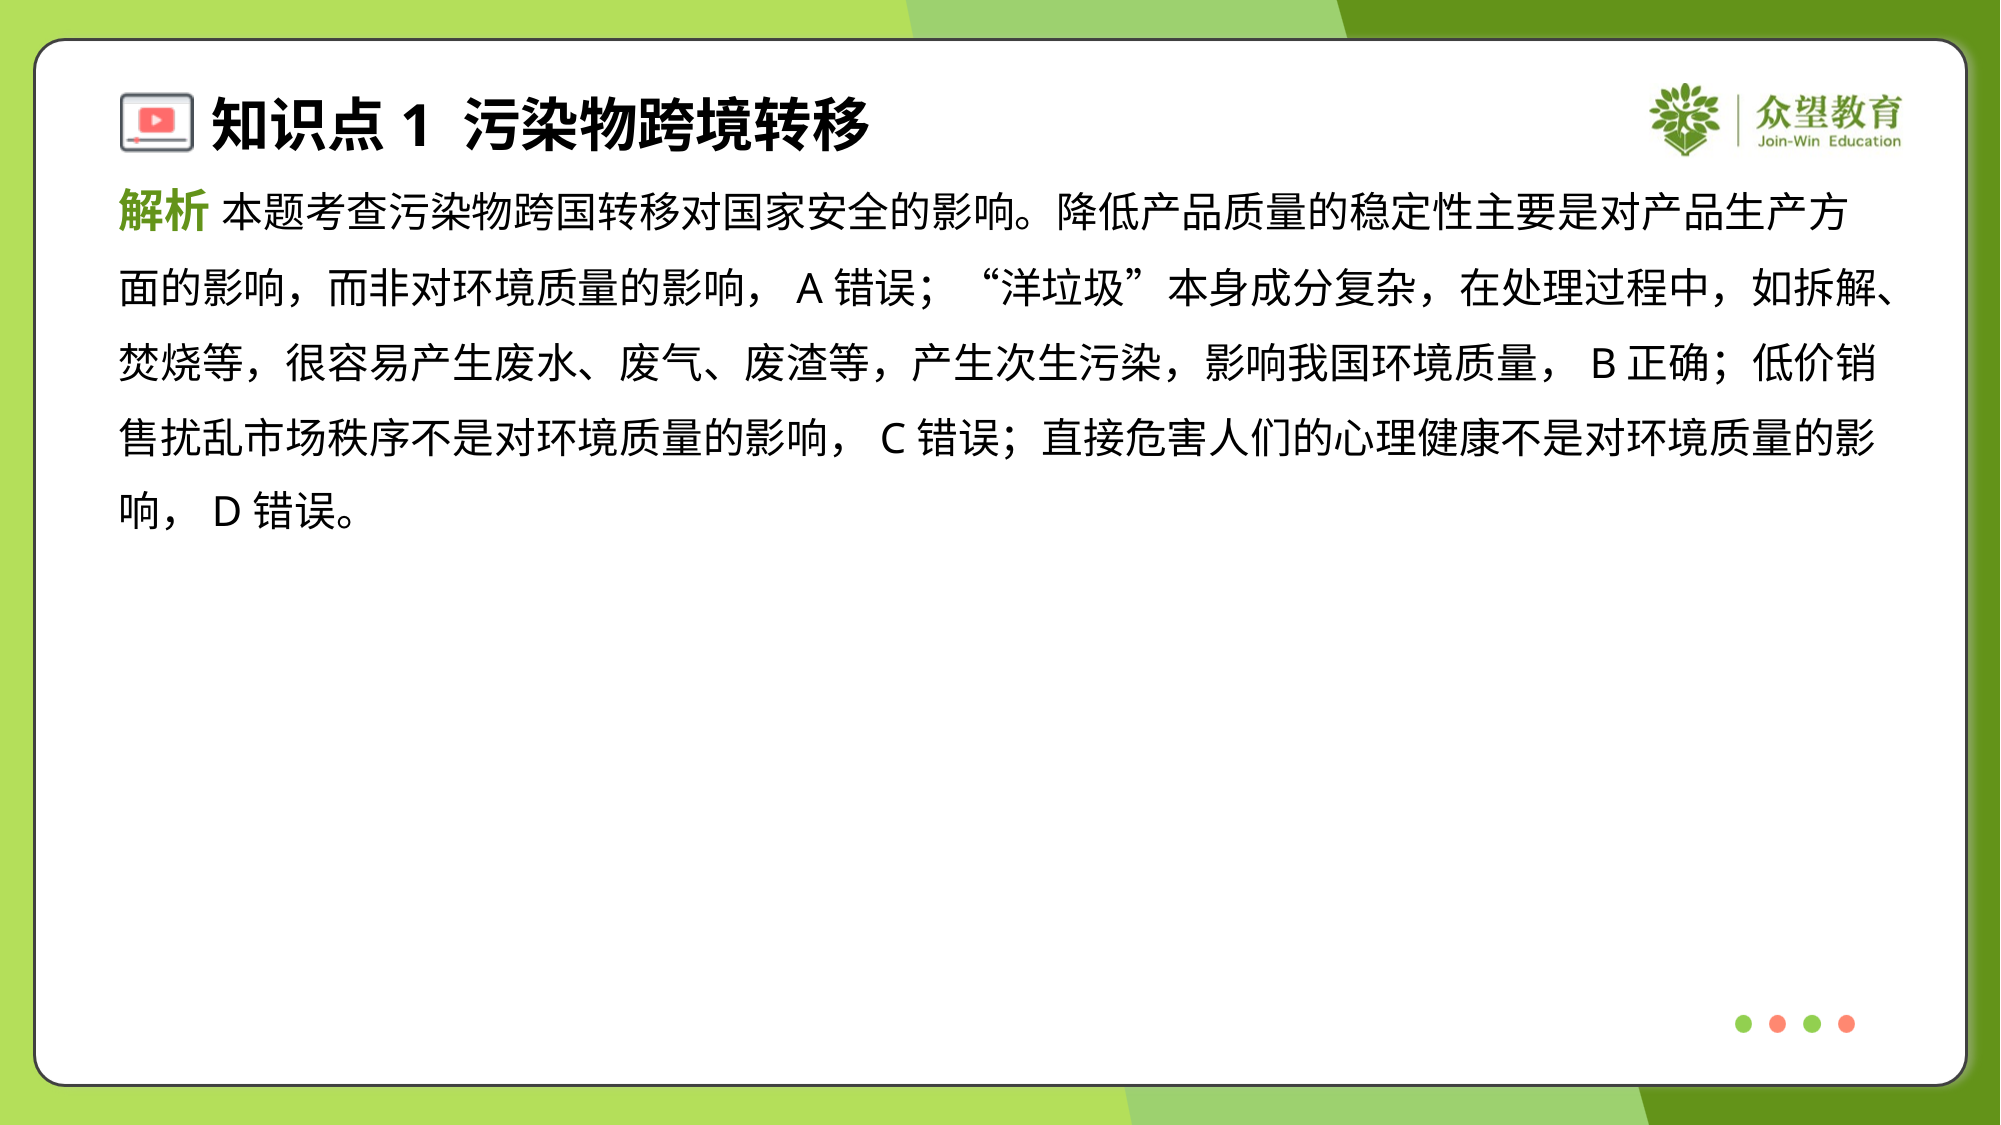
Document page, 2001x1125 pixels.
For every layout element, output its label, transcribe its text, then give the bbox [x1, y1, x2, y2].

text_box 解析 本题考查污染物跨国转移对国家安全的影响。降低产品质量的稳定性主要是对产品生产方 面的影响，而非对环境质量的影响，A错误；“洋垃圾”本身成分复杂，在处理过程中，如拆解、 焚烧等，很容易产生废水、废气、废渣等，产生次生污染，影响我国环境质量，B正确；低价销 售扰乱市场秩序不是对环境质量的影响，C错误；直接危害人们的心理健康不是对环境质量的影 响，D错误。 [118, 159, 1883, 527]
picture [0, 0, 2000, 1125]
